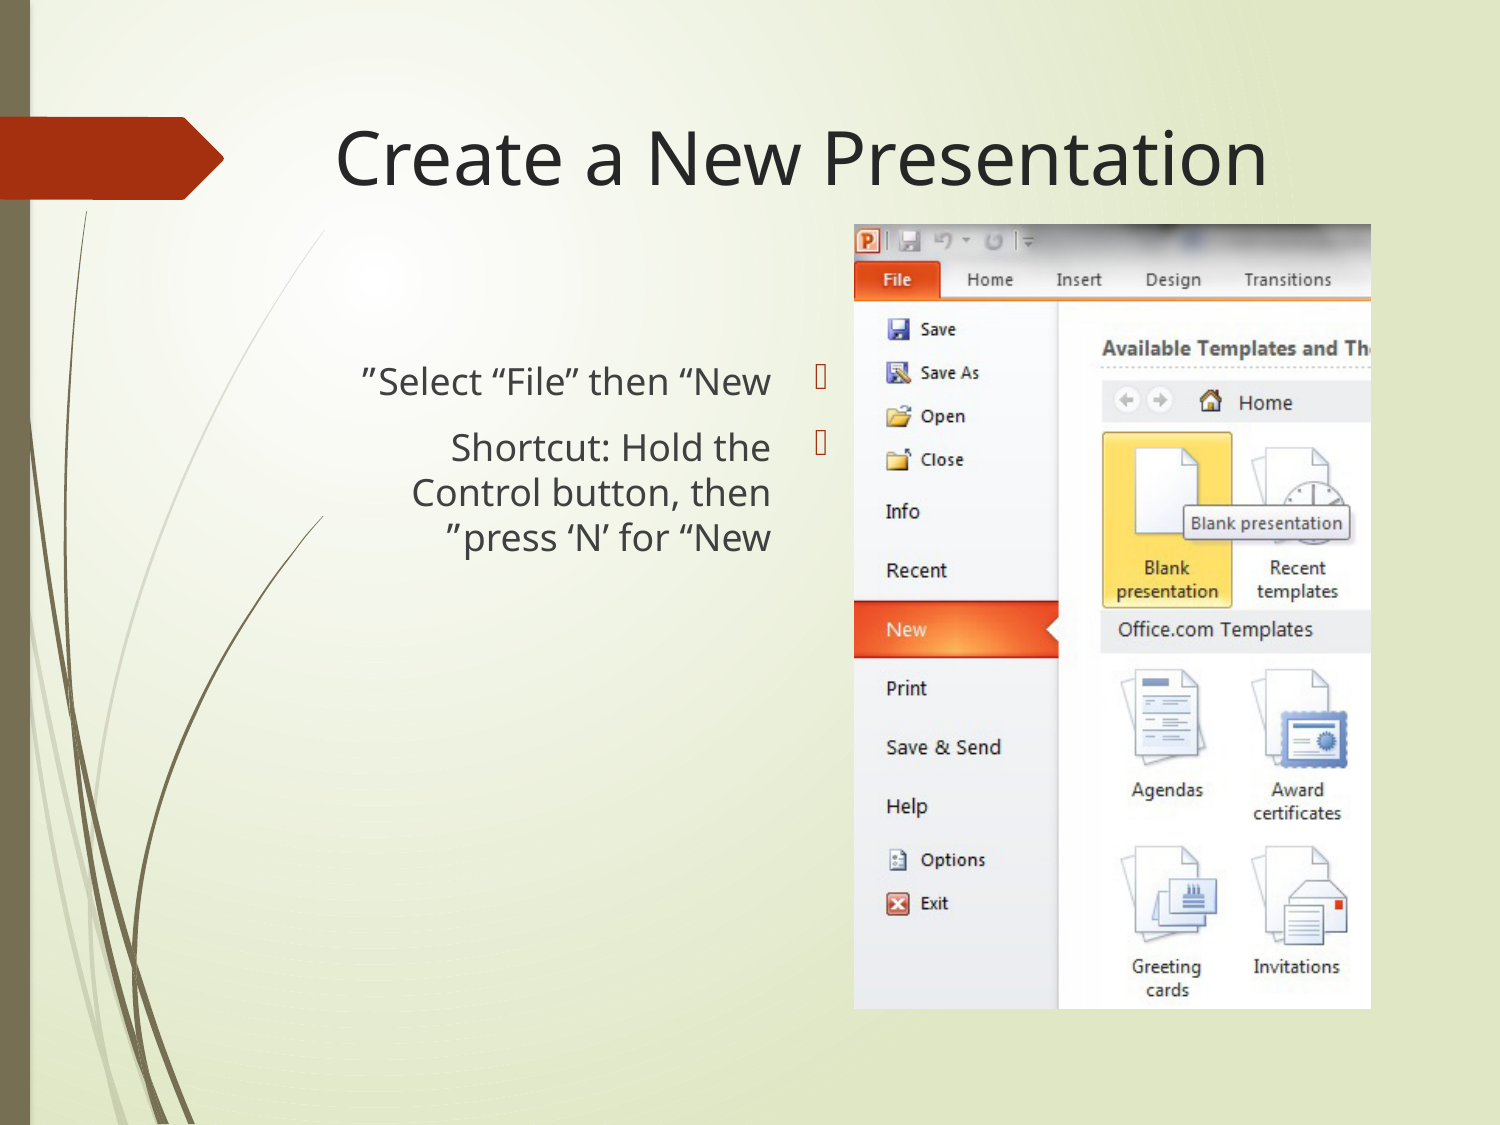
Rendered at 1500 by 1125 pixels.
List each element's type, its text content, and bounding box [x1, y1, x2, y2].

list Select “File” then “New” Shortcut: Hold the Control button, then press ‘N’ for “New” [318, 350, 794, 969]
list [799, 224, 1426, 1009]
title Create a New Presentation [319, 102, 1400, 313]
